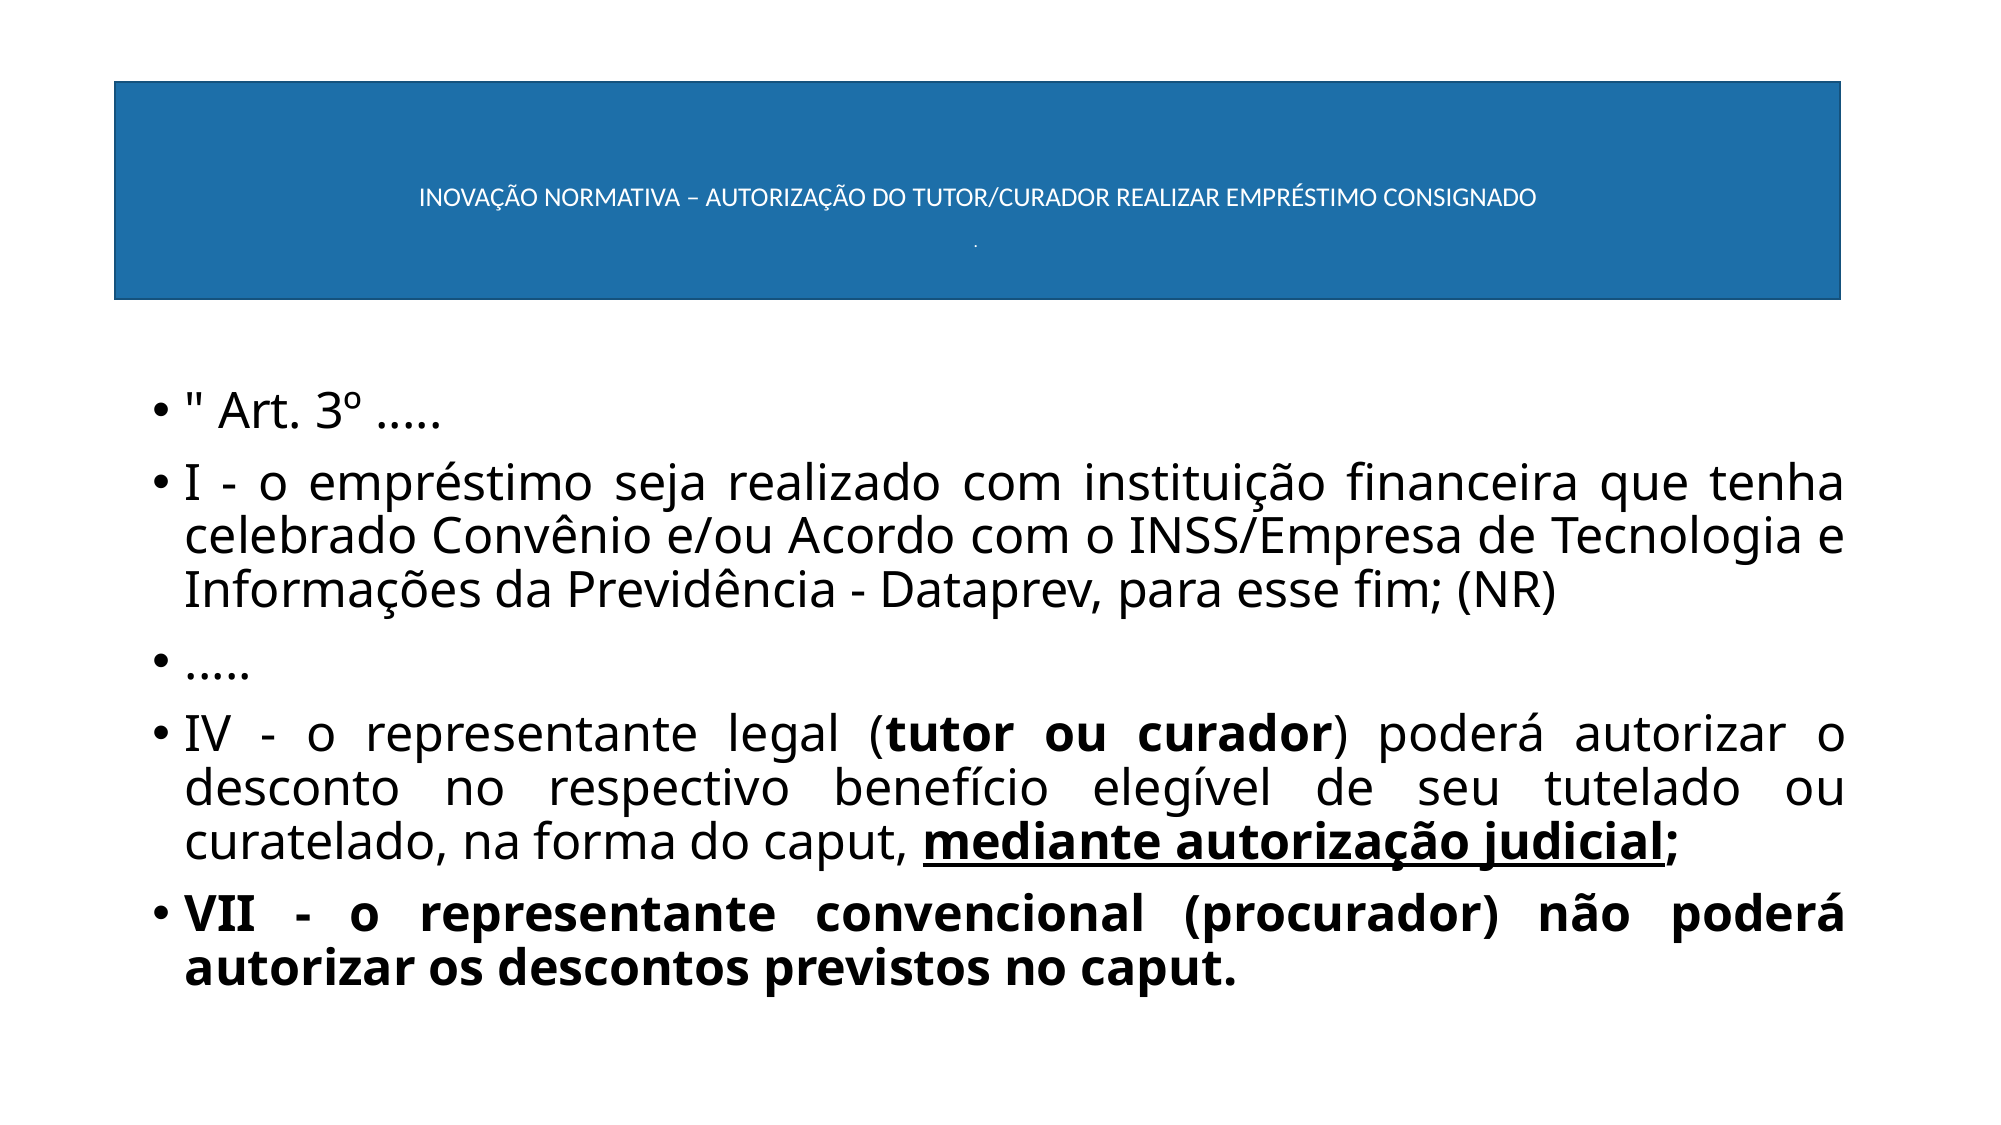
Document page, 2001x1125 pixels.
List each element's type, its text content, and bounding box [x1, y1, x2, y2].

list " Art. 3º ..... I - o empréstimo seja realizado com instituição financeira que tenha celebrado Convênio e/ou Acordo com o INSS/Empresa de Tecnologia e Informações da Previdência - Dataprev, para esse fim; (NR) ..... IV - o representante legal (tutor ou curador) poderá autorizar o desconto no respectivo benefício elegível de seu tutelado ou curatelado, na forma do caput, mediante autorização judicial; VII - o representante convencional (procurador) não poderá autorizar os descontos previstos no caput. [137, 299, 1863, 1014]
title INOVAÇÃO NORMATIVA – AUTORIZAÇÃO DO TUTOR/CURADOR REALIZAR EMPRÉSTIMO CONSIGNADO . [114, 81, 1841, 300]
